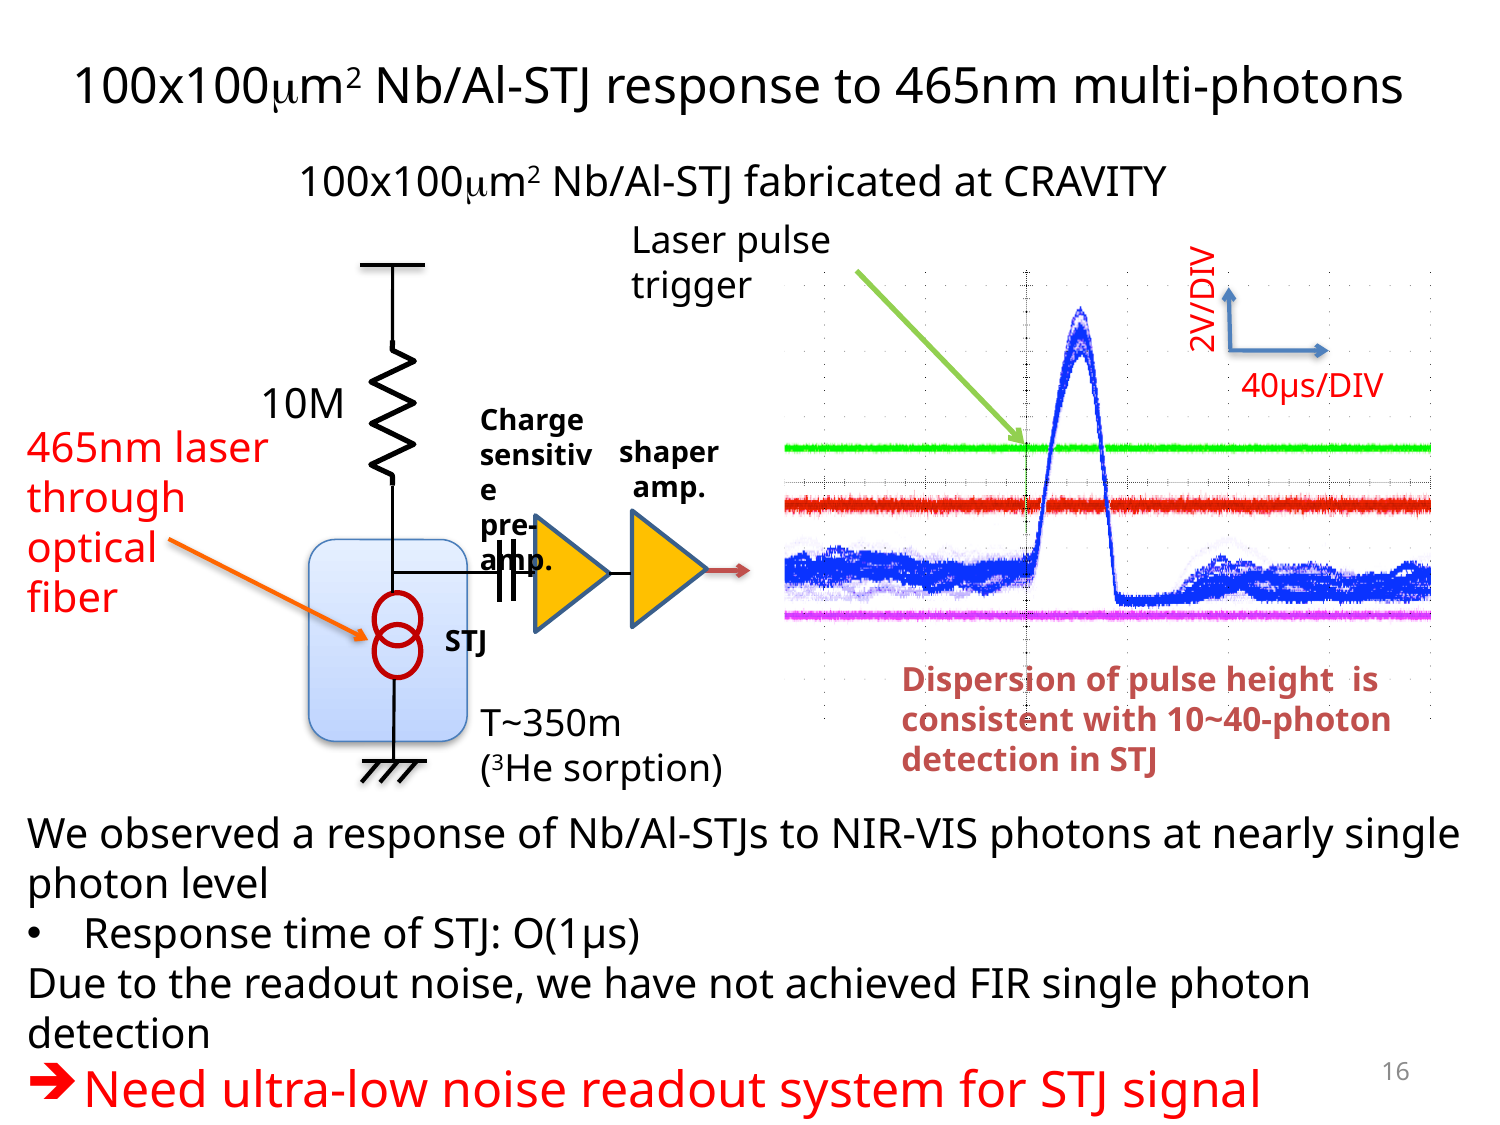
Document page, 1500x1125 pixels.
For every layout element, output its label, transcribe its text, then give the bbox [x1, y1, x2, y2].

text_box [11, 265, 751, 798]
text_box 100x100m2 Nb/Al-STJ fabricated at CRAVITY [283, 147, 1183, 213]
text_box 2V/DIV [1173, 231, 1228, 269]
text_box Laser pulse trigger [616, 213, 958, 314]
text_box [856, 270, 1025, 445]
text_box Dispersion of pulse height is consistent with 10~40-photon detection in STJ [886, 732, 1431, 786]
picture [784, 270, 1431, 725]
slide_number 16 [1074, 1042, 1425, 1103]
text_box We observed a response of Nb/Al-STJs to NIR-VIS photons at nearly single photon level Response time of STJ: O(1μs) Due to the readout noise, we have not achieved FIR single photon detection Need ultra-low noise readout system for STJ signal [12, 799, 1483, 1125]
title 100x100m2 Nb/Al-STJ response to 465nm multi-photons [11, 36, 1467, 131]
